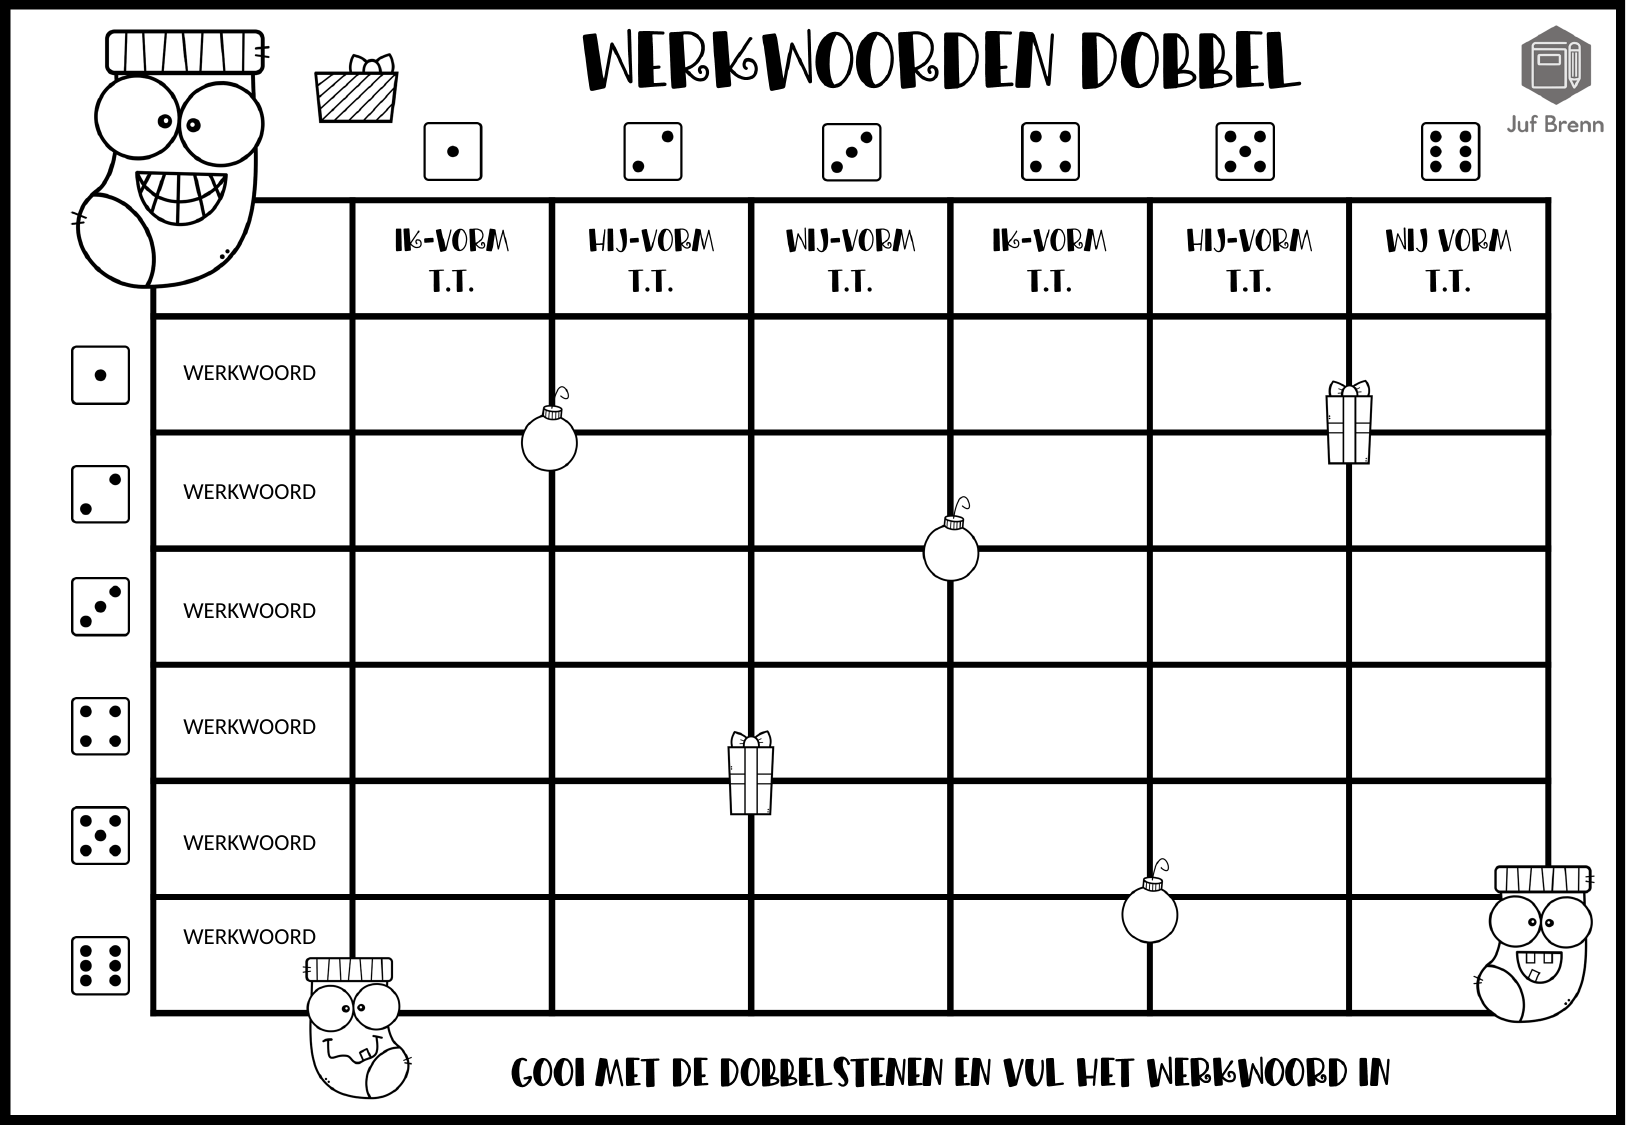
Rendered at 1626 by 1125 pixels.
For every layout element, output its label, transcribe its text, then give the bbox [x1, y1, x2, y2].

picture [0, 0, 1626, 1125]
text_box WERKWOORD [166, 588, 334, 631]
text_box WERKWOORD [166, 350, 334, 393]
text_box WERKWOORD [166, 819, 334, 863]
text_box WERKWOORD [166, 704, 334, 747]
text_box WERKWOORD [166, 914, 334, 957]
text_box WERKWOORD [166, 469, 334, 512]
